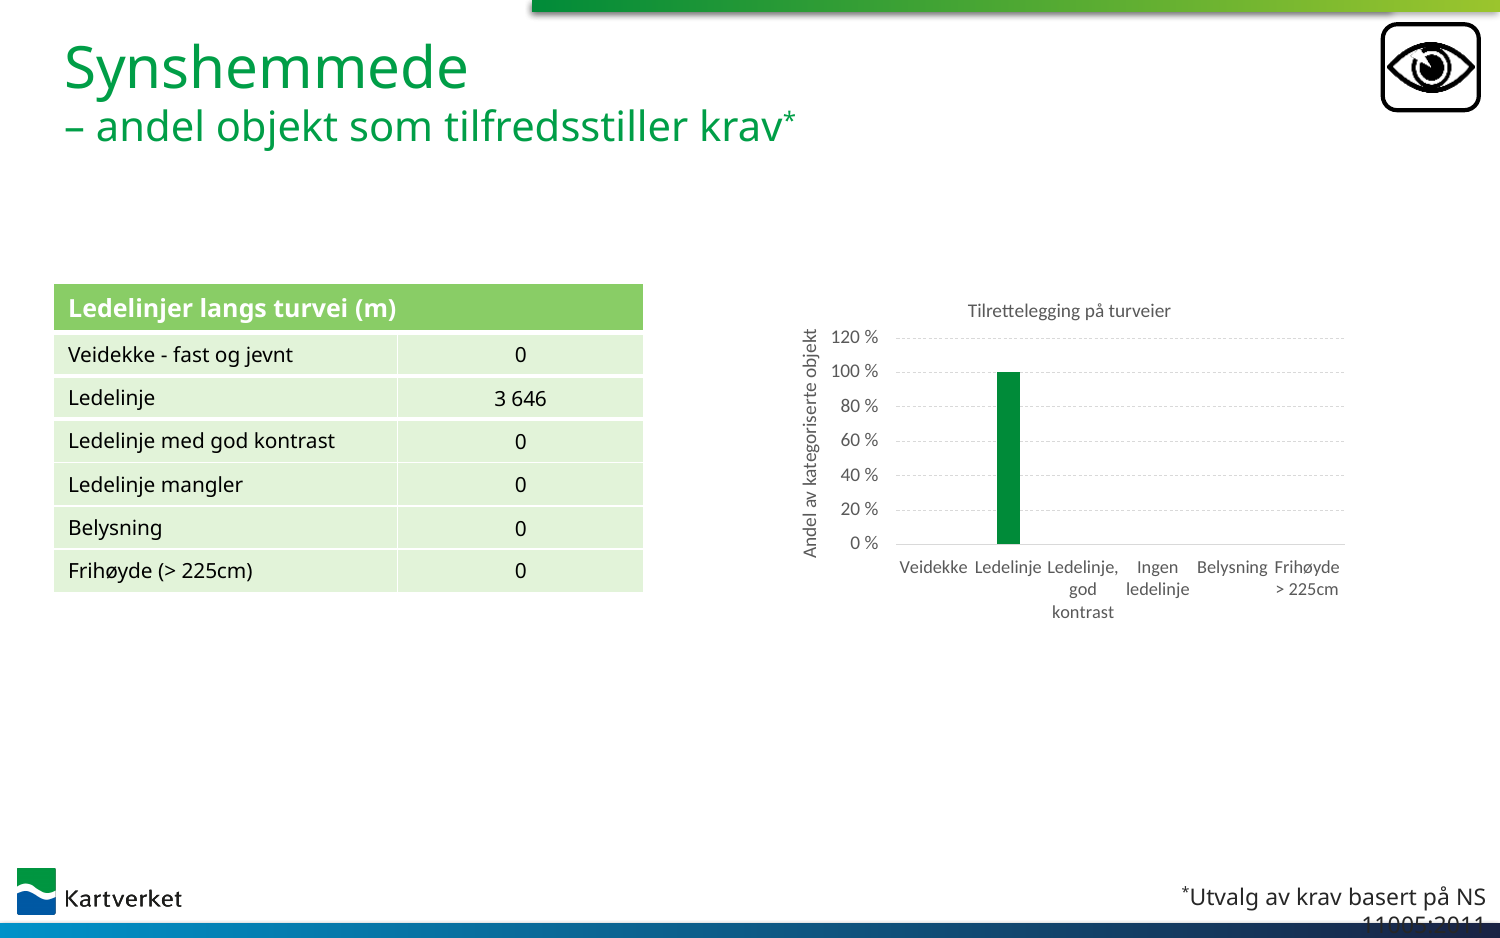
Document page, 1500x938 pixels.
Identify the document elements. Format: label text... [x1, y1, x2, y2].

table_cell Ledelinje [54, 378, 397, 417]
table_cell 0 [398, 463, 643, 505]
table_cell 0 [398, 550, 643, 592]
text_box Synshemmede – andel objekt som tilfredsstiller krav* [49, 24, 1431, 158]
text_box *Utvalg av krav basert på NS 11005:2011 [1068, 873, 1500, 938]
table_header Ledelinjer langs turvei (m) [54, 284, 643, 330]
table_cell 0 [398, 507, 643, 548]
table_cell Frihøyde (> 225cm) [54, 550, 397, 592]
table_cell 0 [398, 335, 643, 374]
table_cell Ledelinje mangler [54, 463, 397, 505]
table_cell 3 646 [398, 378, 643, 417]
table_cell Belysning [54, 507, 397, 548]
picture [791, 291, 1348, 630]
table_cell 0 [398, 421, 643, 462]
table_cell Veidekke - fast og jevnt [54, 335, 397, 374]
table_cell Ledelinje med god kontrast [54, 421, 397, 462]
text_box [1382, 24, 1480, 111]
